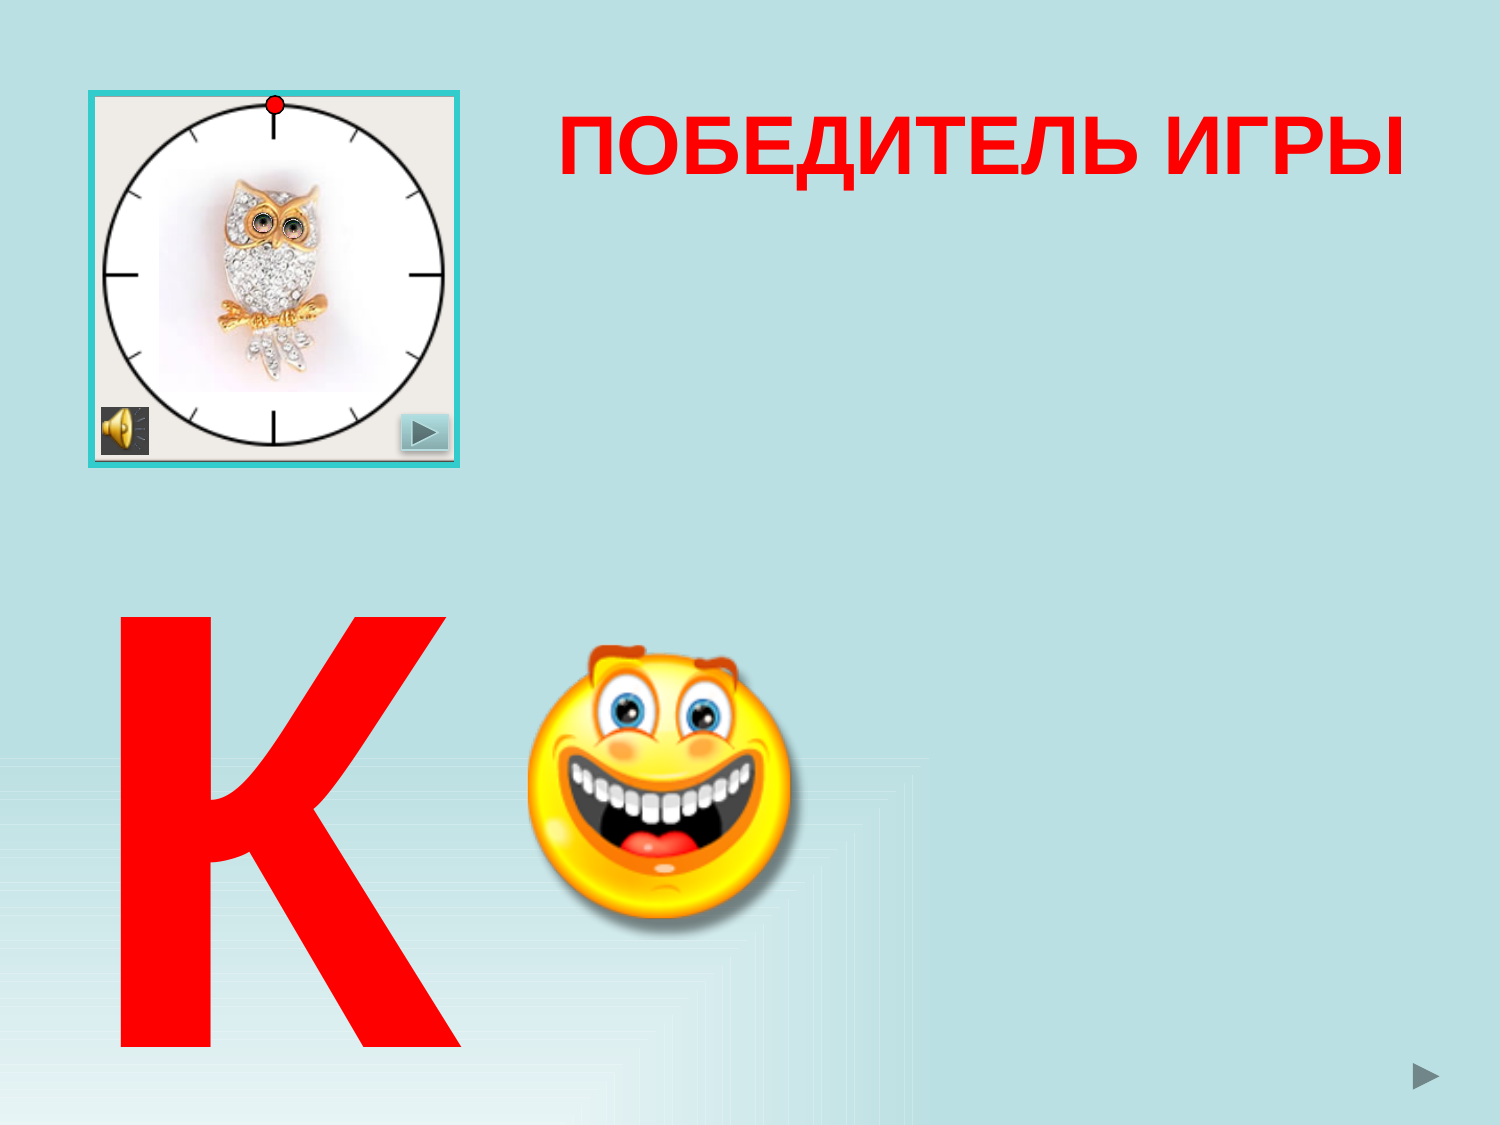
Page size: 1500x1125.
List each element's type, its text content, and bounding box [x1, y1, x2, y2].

picture [95, 96, 454, 414]
picture [507, 639, 808, 940]
text_box К [64, 414, 461, 1125]
text_box ПОБЕДИТЕЛЬ ИГРЫ [542, 84, 1423, 199]
text_box [1382, 1058, 1471, 1094]
